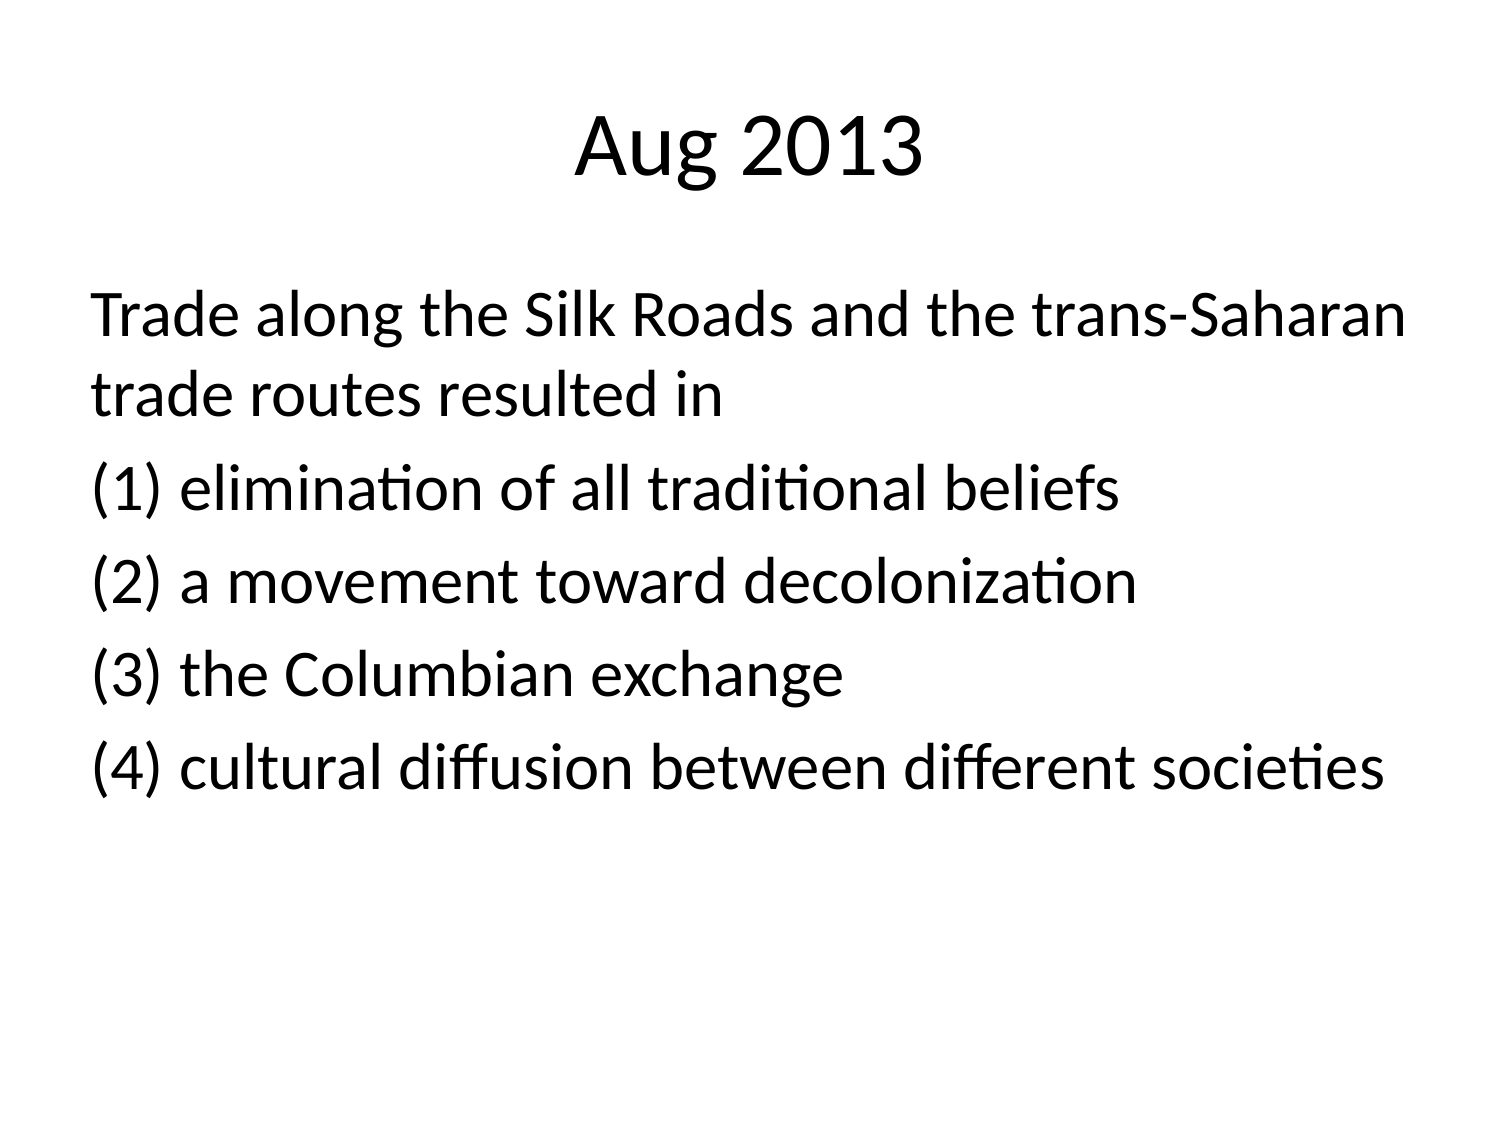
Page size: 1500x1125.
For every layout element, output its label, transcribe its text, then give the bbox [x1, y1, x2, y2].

title Aug 2013 [75, 45, 1425, 233]
list Trade along the Silk Roads and the trans-Saharan trade routes resulted in (1) elimination of all traditional beliefs (2) a movement toward decolonization (3) the Columbian exchange (4) cultural diffusion between different societies [75, 262, 1425, 1005]
